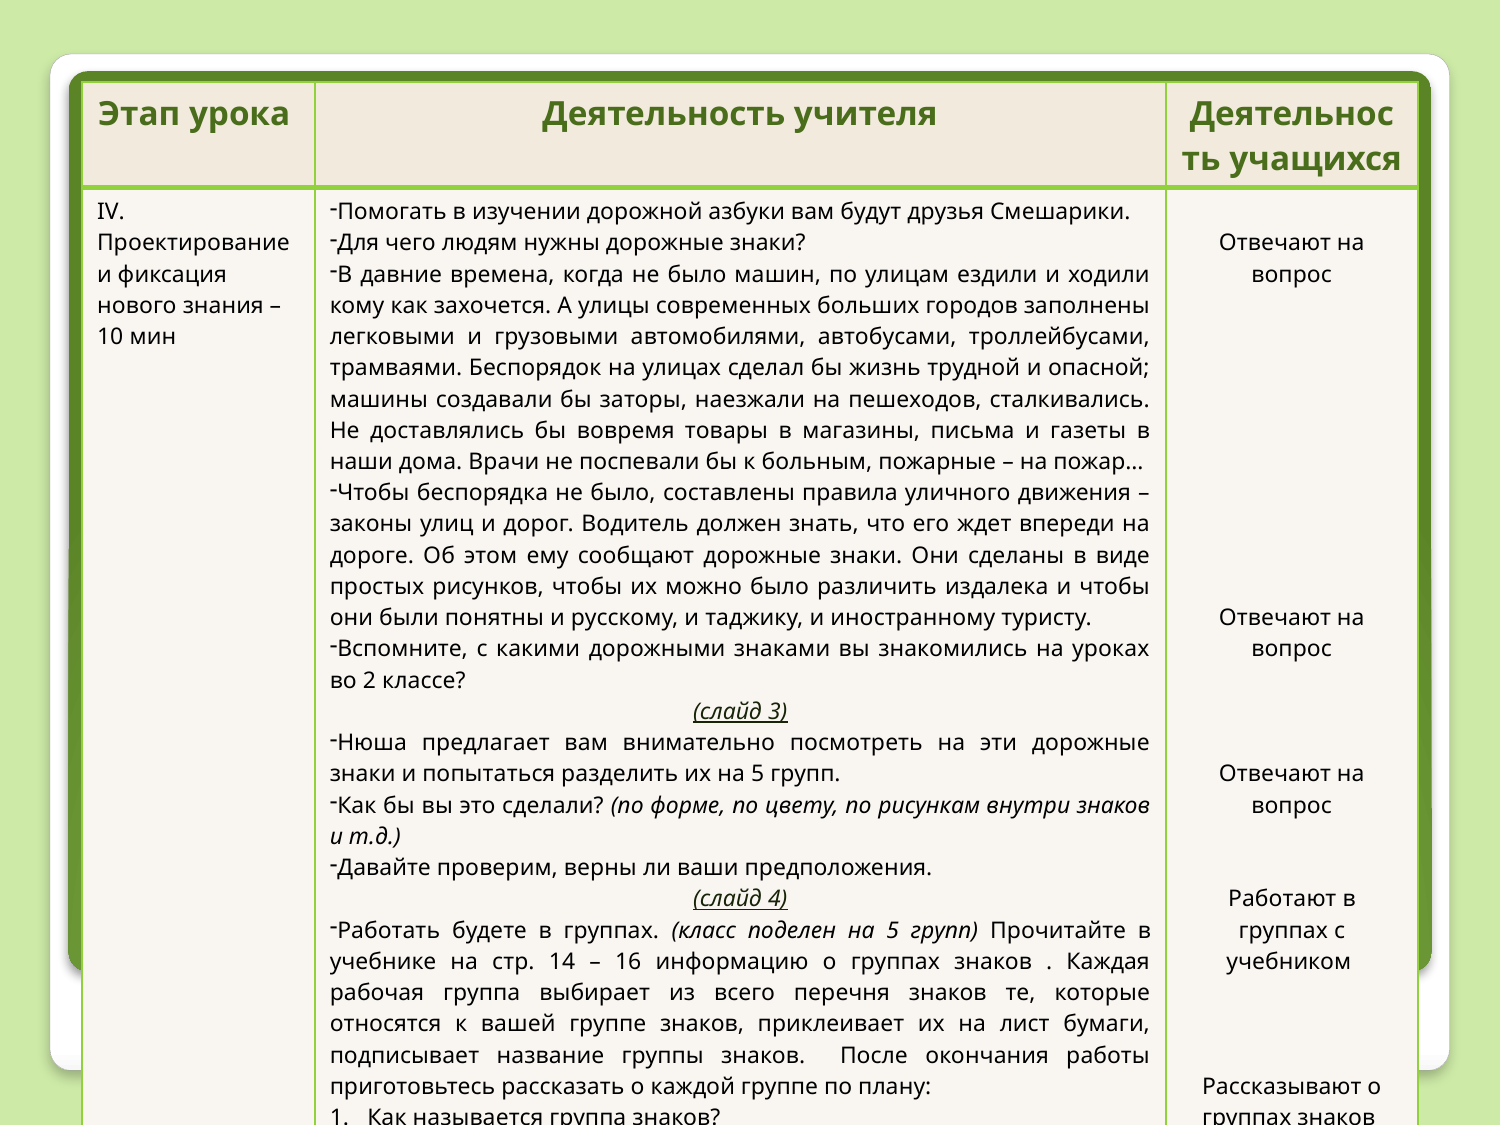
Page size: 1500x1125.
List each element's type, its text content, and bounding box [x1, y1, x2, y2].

table_cell Помогать в изучении дорожной азбуки вам будут друзья Смешарики. Для чего людям нужны дорожные знаки? В давние времена, когда не было машин, по улицам ездили и ходили кому как захочется. А улицы современных больших городов заполнены легковыми и грузовыми автомобилями, автобусами, троллейбусами, трамваями. Беспорядок на улицах сделал бы жизнь трудной и опасной; машины создавали бы заторы, наезжали на пешеходов, сталкивались. Не доставлялись бы вовремя товары в магазины, письма и газеты в наши дома. Врачи не поспевали бы к больным, пожарные – на пожар… Чтобы беспорядка не было, составлены правила уличного движения – законы улиц и дорог. Водитель должен знать, что его ждет впереди на дороге. Об этом ему сообщают дорожные знаки. Они сделаны в виде простых рисунков, чтобы их можно было различить издалека и чтобы они были понятны и русскому, и таджику, и иностранному туристу. Вспомните, с какими дорожными знаками вы знакомились на уроках во 2 классе? (слайд 3) Нюша предлагает вам внимательно посмотреть на эти дорожные знаки и попытаться разделить их на 5 групп. Как бы вы это сделали? (по форме, по цвету, по рисункам внутри знаков и т.д.) Давайте проверим, верны ли ваши предположения. (слайд 4) Работать будете в группах. (класс поделен на 5 групп) Прочитайте в учебнике на стр. 14 – 16 информацию о группах знаков . Каждая рабочая группа выбирает из всего перечня знаков те, которые относятся к вашей группе знаков, приклеивает их на лист бумаги, подписывает название группы знаков. После окончания работы приготовьтесь рассказать о каждой группе по плану: Как называется группа знаков? Каково их назначение? Какую форму и цвет имеют? Привести примеры. (слайд 5) (каждая группа знаков демонстрируется отдельно во время выступлений учащихся – слайды 6-10) [316, 190, 1165, 1125]
table_cell Отвечают на вопрос Отвечают на вопрос Отвечают на вопрос Работают в группах с учебником Рассказывают о группах знаков [1167, 190, 1417, 1125]
table_header Деятельность учителя [316, 83, 1165, 185]
table_cell IV. Проектирование и фиксация нового знания – 10 мин [83, 190, 314, 1125]
table_header Деятельность учащихся [1167, 83, 1417, 185]
table_header Этап урока [83, 83, 314, 185]
